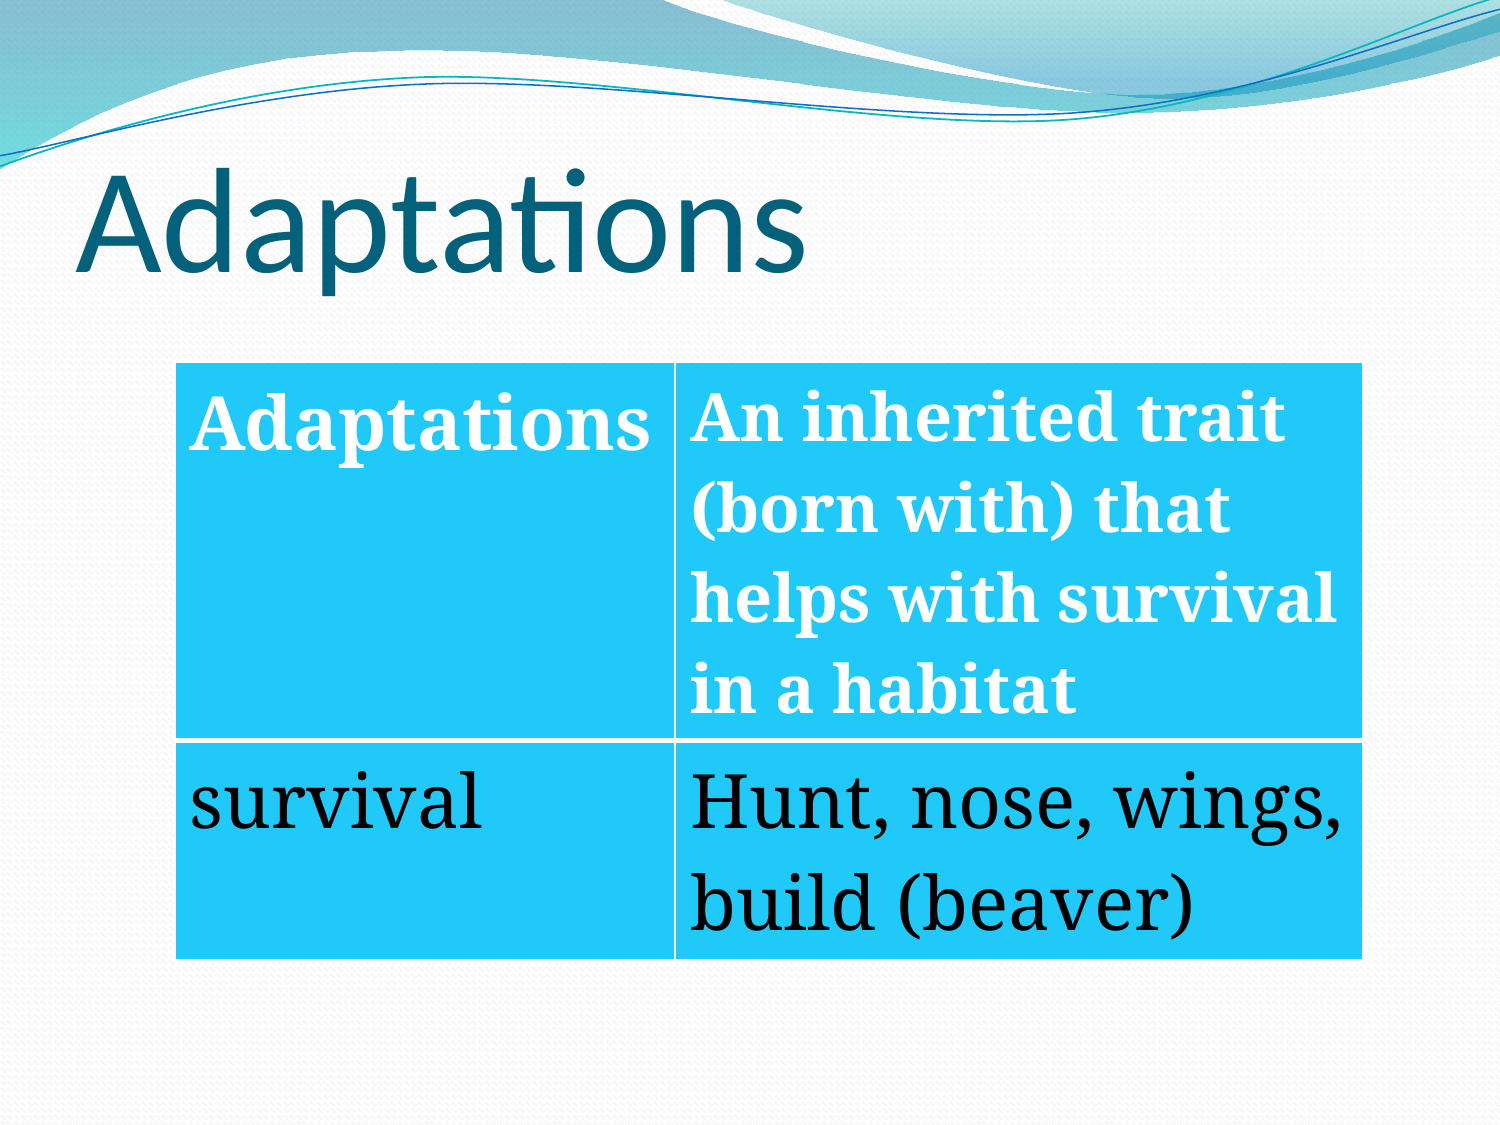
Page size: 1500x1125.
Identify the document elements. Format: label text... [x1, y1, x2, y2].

table_header Adaptations [176, 363, 674, 738]
title Adaptations [75, 115, 1425, 303]
table_cell survival [176, 743, 674, 959]
table_cell Hunt, nose, wings, build (beaver) [676, 743, 1362, 959]
table_header An inherited trait (born with) that helps with survival in a habitat [676, 363, 1362, 738]
